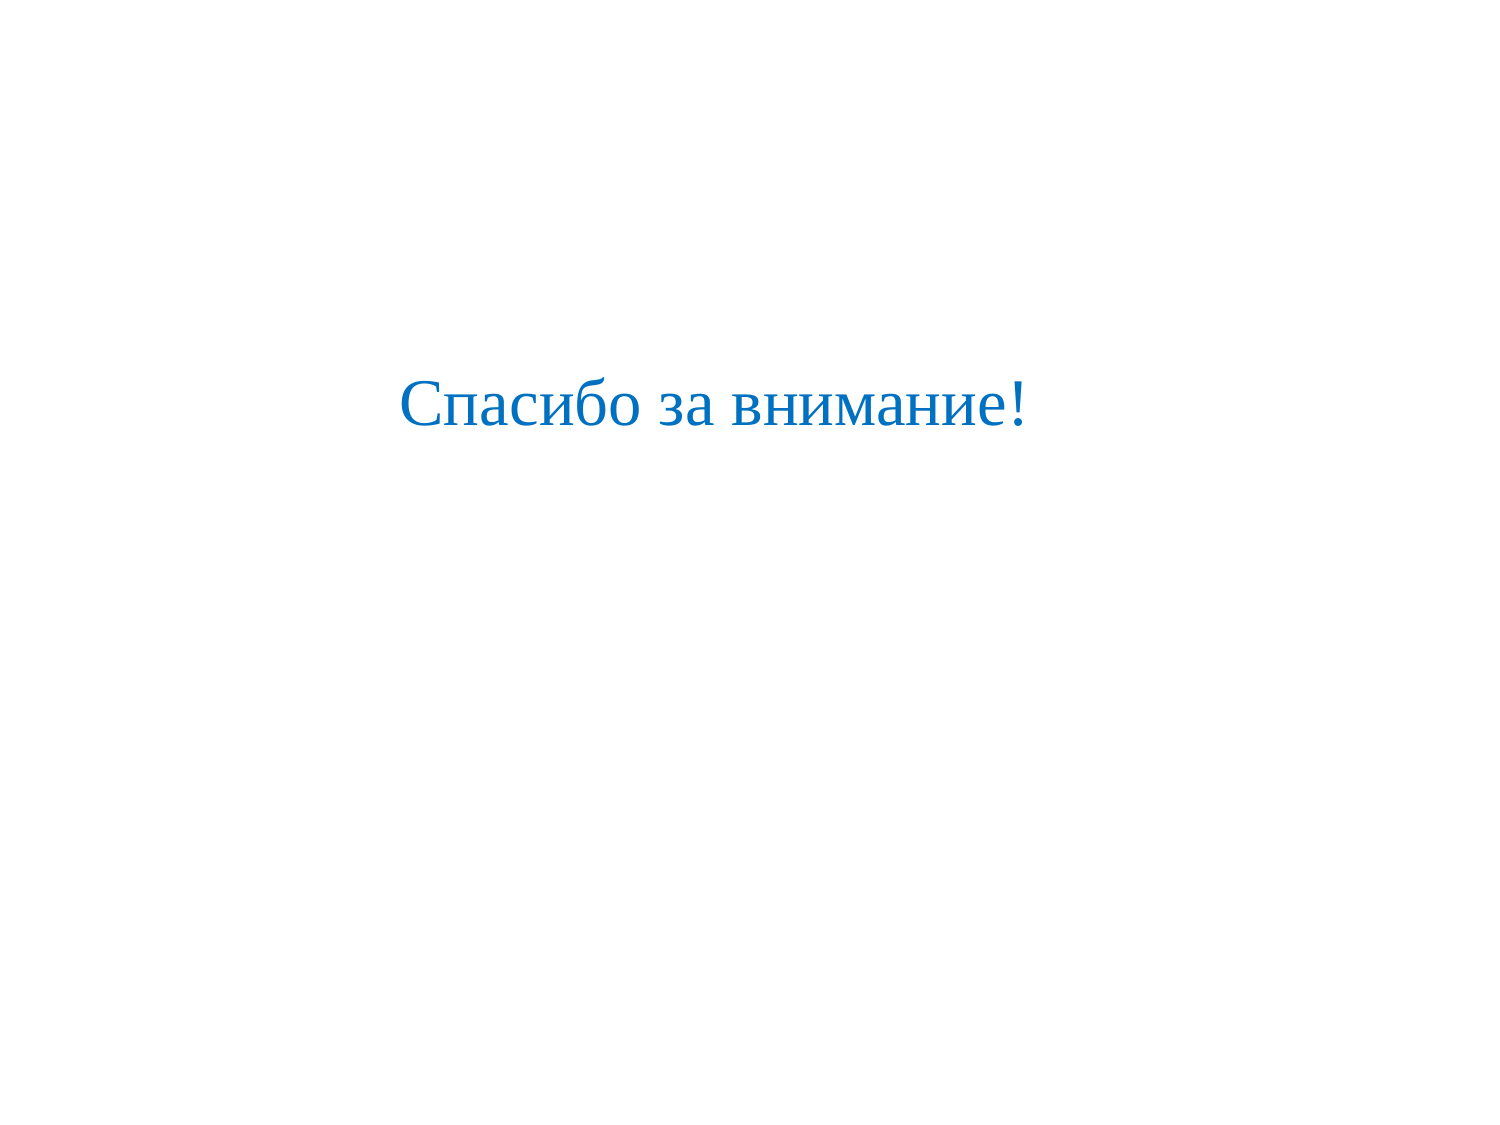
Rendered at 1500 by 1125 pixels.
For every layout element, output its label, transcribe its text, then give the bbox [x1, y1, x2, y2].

text_box Спасибо за внимание! [152, 351, 1278, 447]
